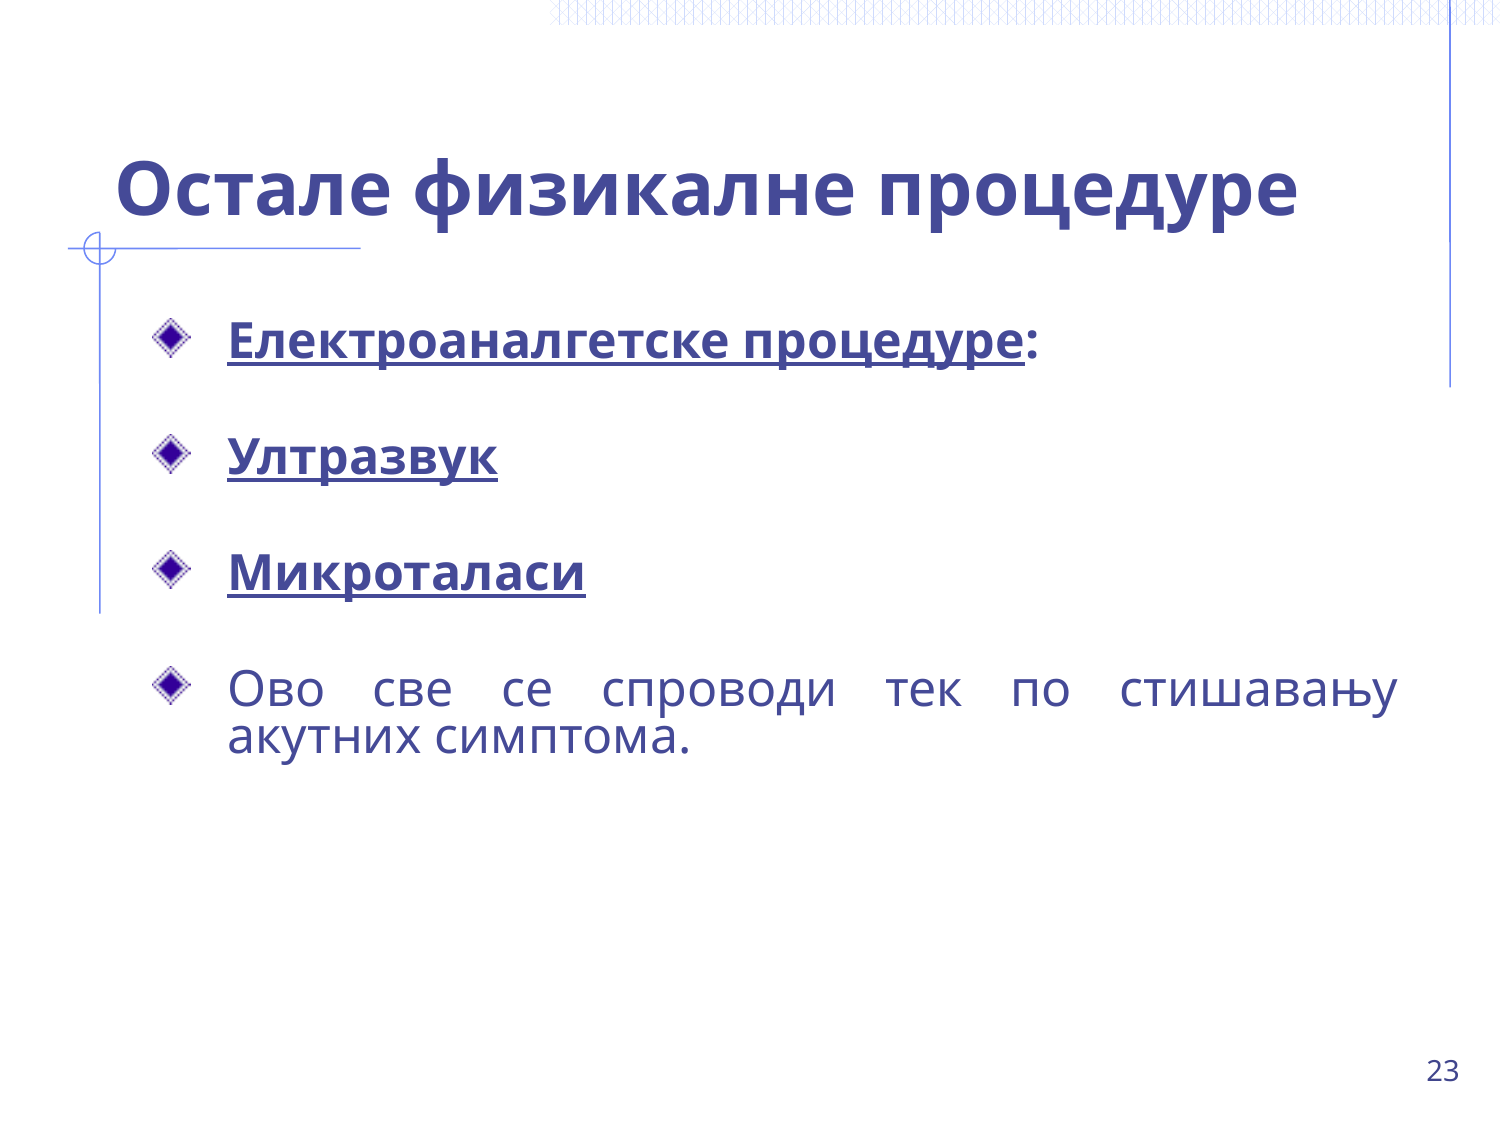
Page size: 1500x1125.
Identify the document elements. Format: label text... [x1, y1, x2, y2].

picture [152, 434, 191, 474]
picture [152, 318, 191, 358]
slide_number 23 [1162, 1025, 1475, 1100]
title Остале физикалне процедуре [99, 49, 1376, 238]
picture [152, 666, 191, 705]
picture [152, 550, 191, 589]
list Електроаналгетске процедуре: Ултразвук Микроталаси Ово све се спроводи тек по стишавању акутних симптома. [137, 312, 1413, 988]
